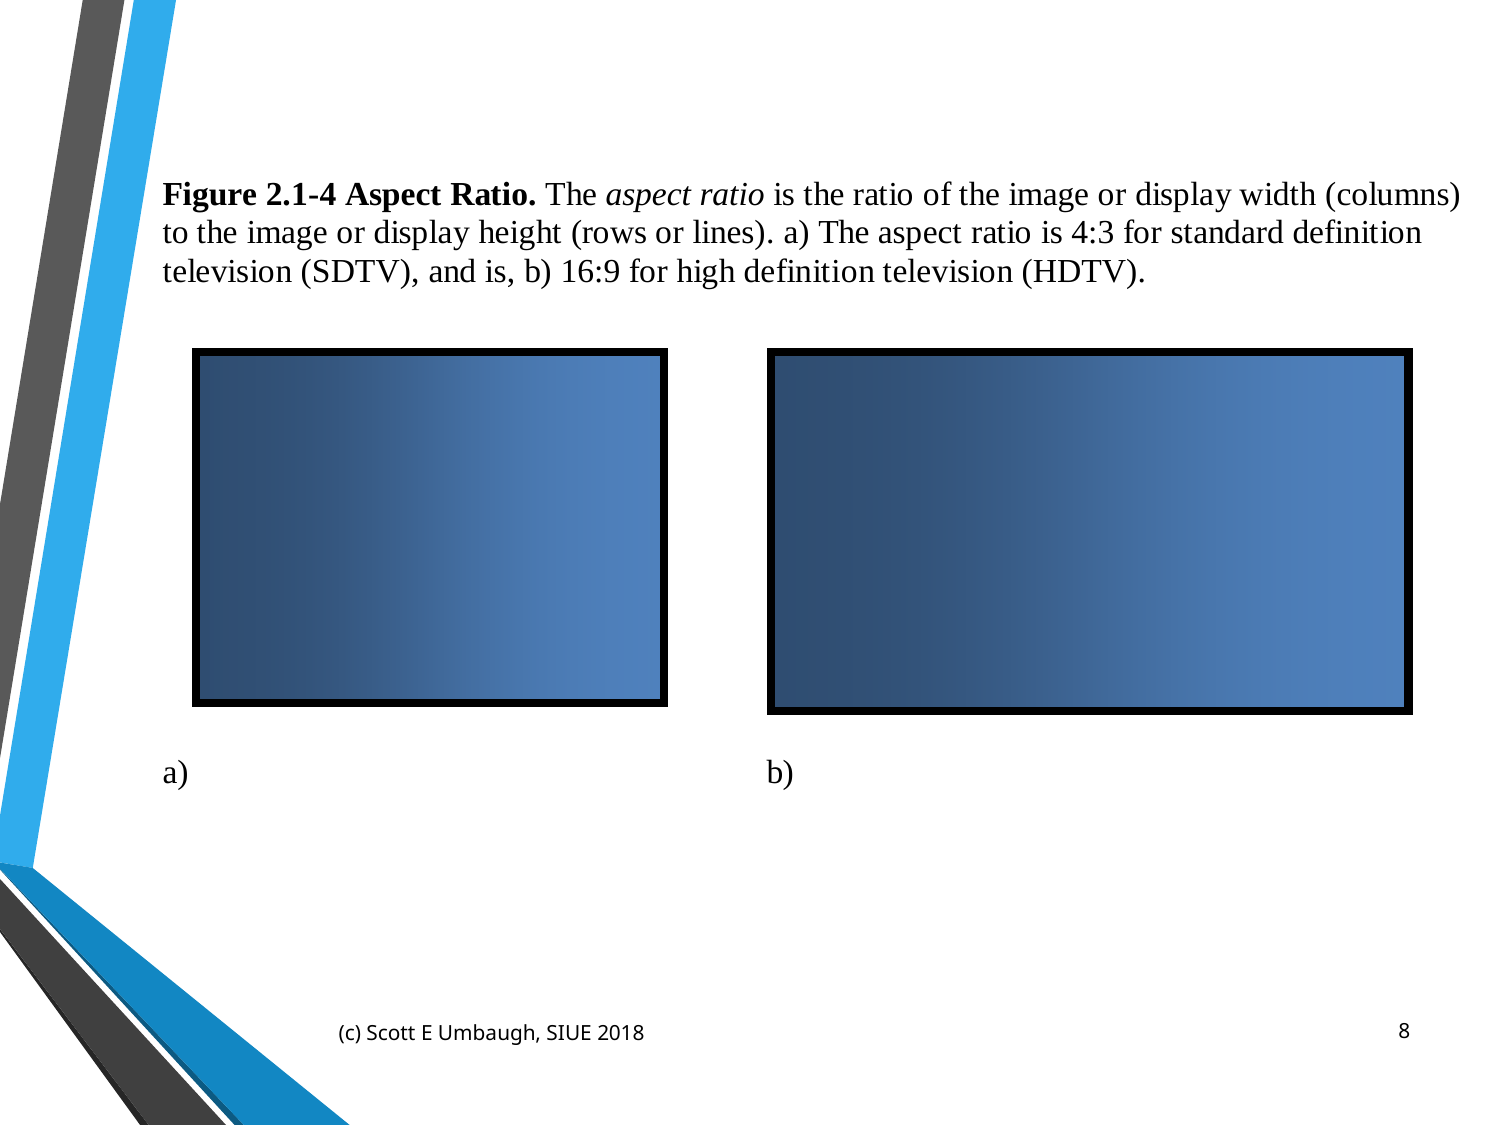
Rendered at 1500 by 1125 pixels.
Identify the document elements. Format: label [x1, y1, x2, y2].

list [162, 174, 1474, 1125]
